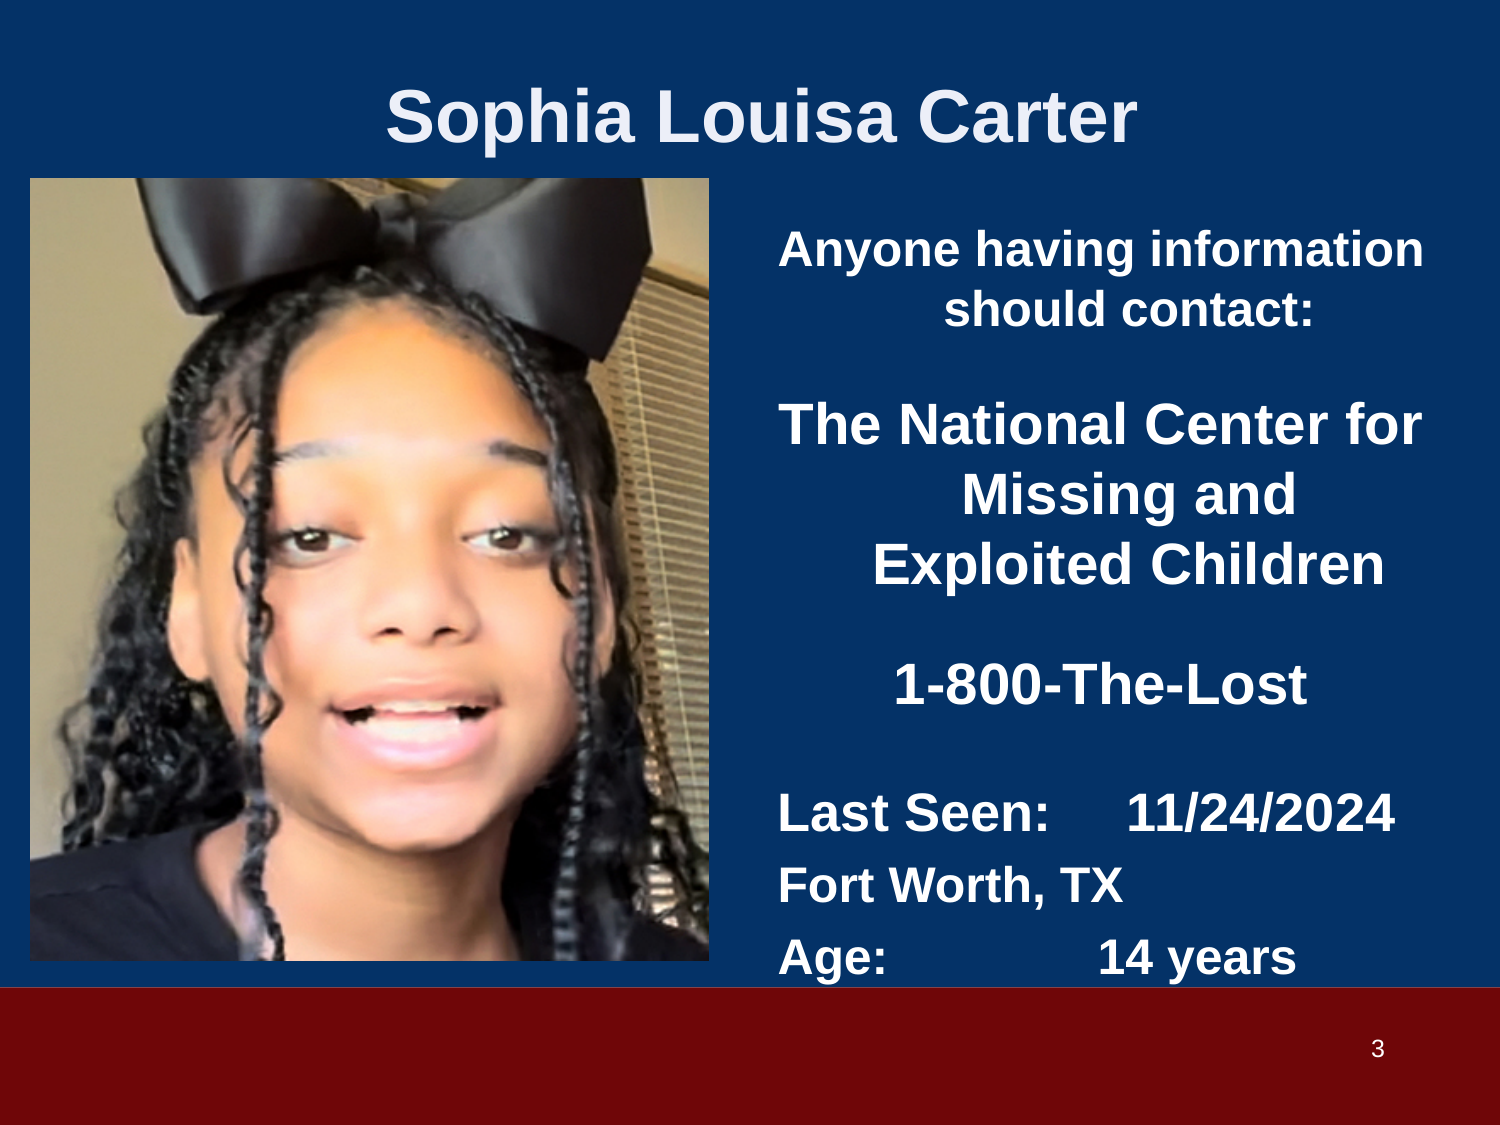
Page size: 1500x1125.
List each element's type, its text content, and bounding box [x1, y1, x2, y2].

title Sophia Louisa Carter [125, 37, 1400, 188]
list Anyone having information should contact: The National Center for Missing and Exploited Children 1-800-The-Lost Last Seen: 11/24/2024 Fort Worth, TX Age: 14 years [762, 208, 1441, 990]
slide_number 3 [1087, 1025, 1400, 1100]
picture [30, 178, 709, 961]
